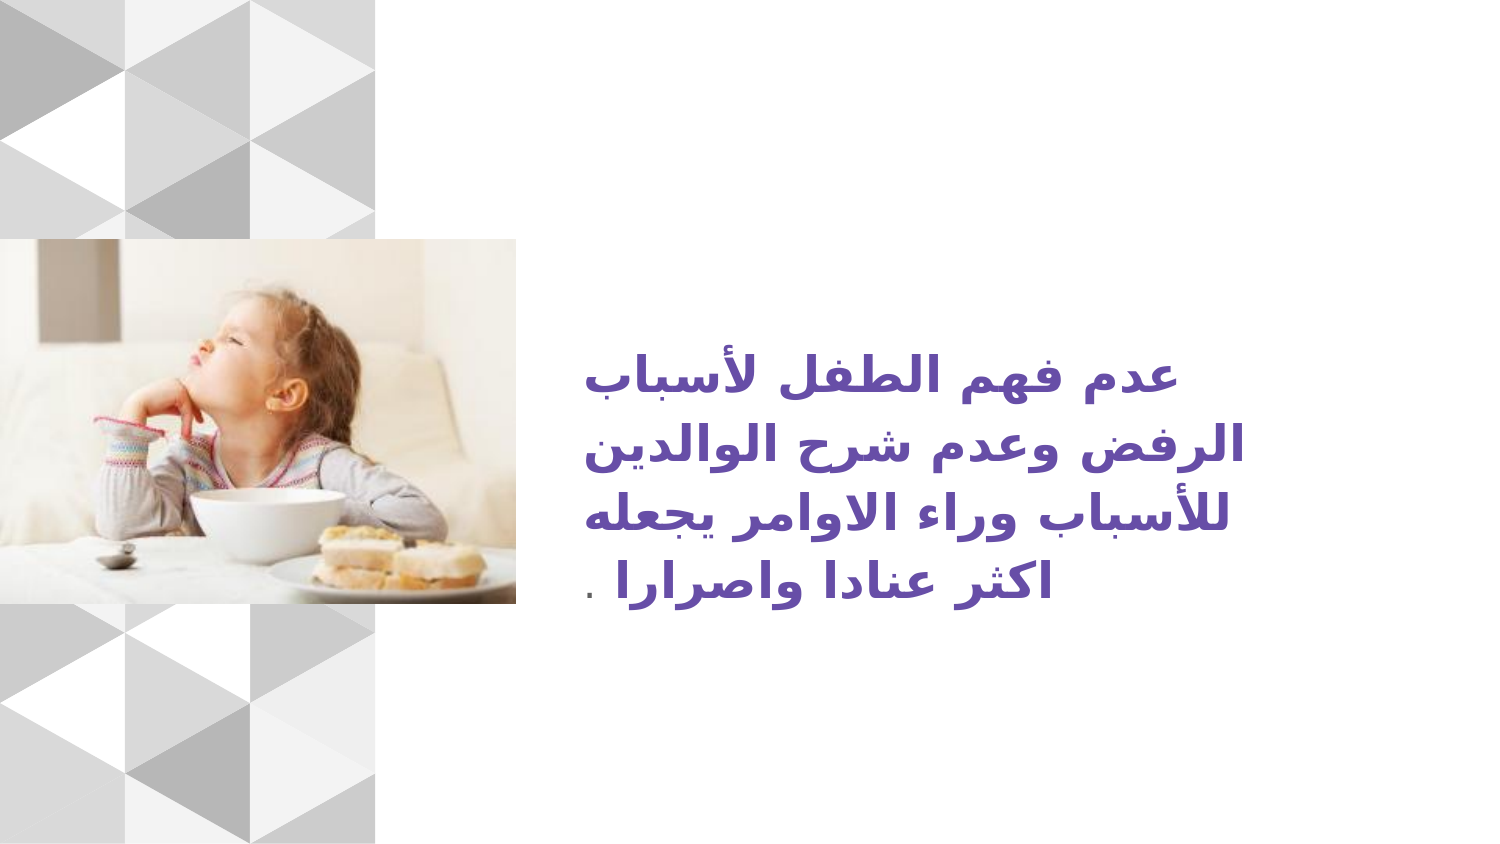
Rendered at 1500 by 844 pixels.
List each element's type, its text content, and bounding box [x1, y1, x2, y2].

list عدم فهم الطفل لأسباب الرفض وعدم شرح الوالدين للأسباب وراء الاوامر يجعله اكثر عنادا واصرارا . [568, 318, 1417, 753]
picture [0, 239, 516, 605]
